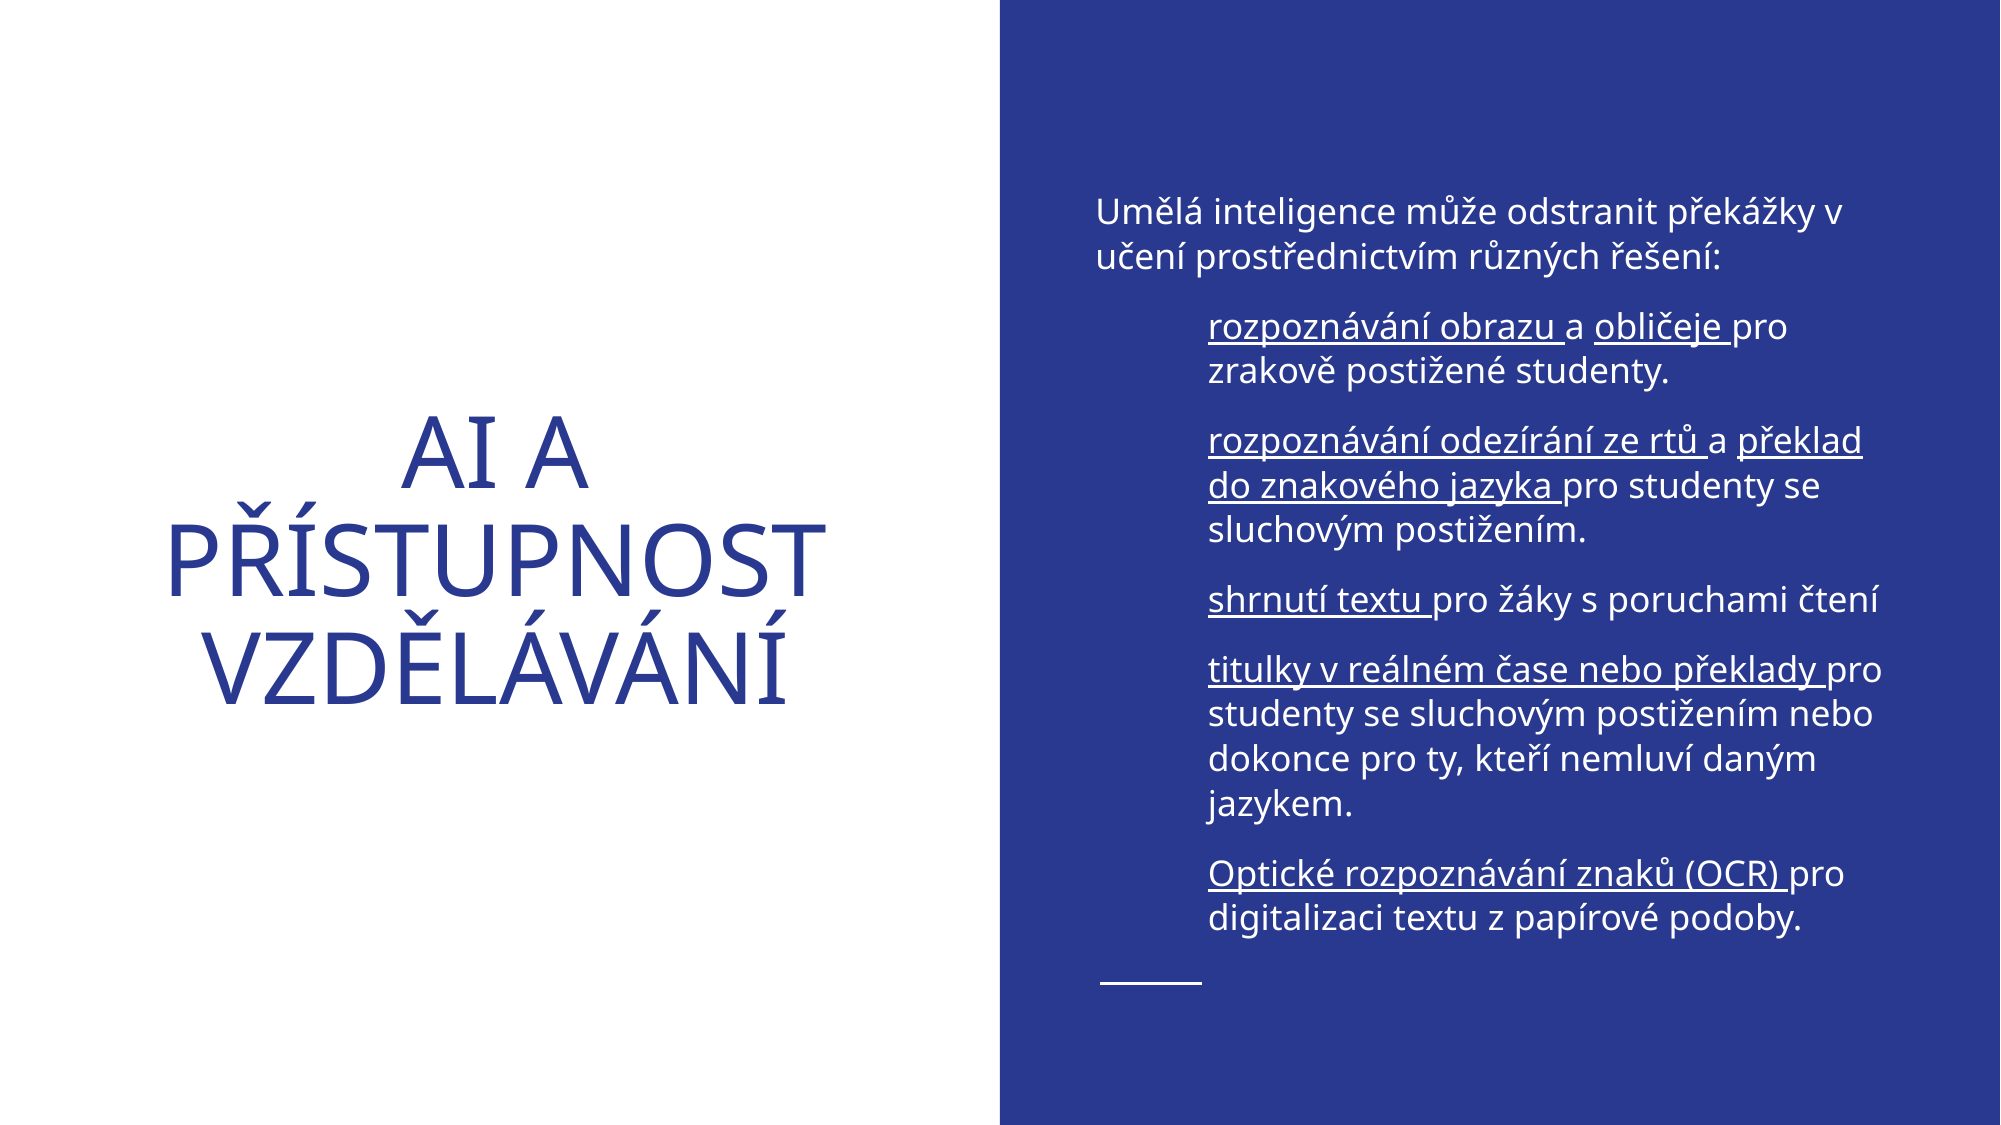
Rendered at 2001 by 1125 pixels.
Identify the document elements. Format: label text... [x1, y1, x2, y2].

title AI A PŘÍSTUPNOST VZDĚLÁVÁNÍ [53, 391, 938, 734]
list Umělá inteligence může odstranit překážky v učení prostřednictvím různých řešení: rozpoznávání obrazu a obličeje pro zrakově postižené studenty. rozpoznávání odezírání ze rtů a překlad do znakového jazyka pro studenty se sluchovým postižením. shrnutí textu pro žáky s poruchami čtení titulky v reálném čase nebo překlady pro studenty se sluchovým postižením nebo dokonce pro ty, kteří nemluví daným jazykem. Optické rozpoznávání znaků (OCR) pro digitalizaci textu z papírové podoby. [1080, 158, 1920, 967]
